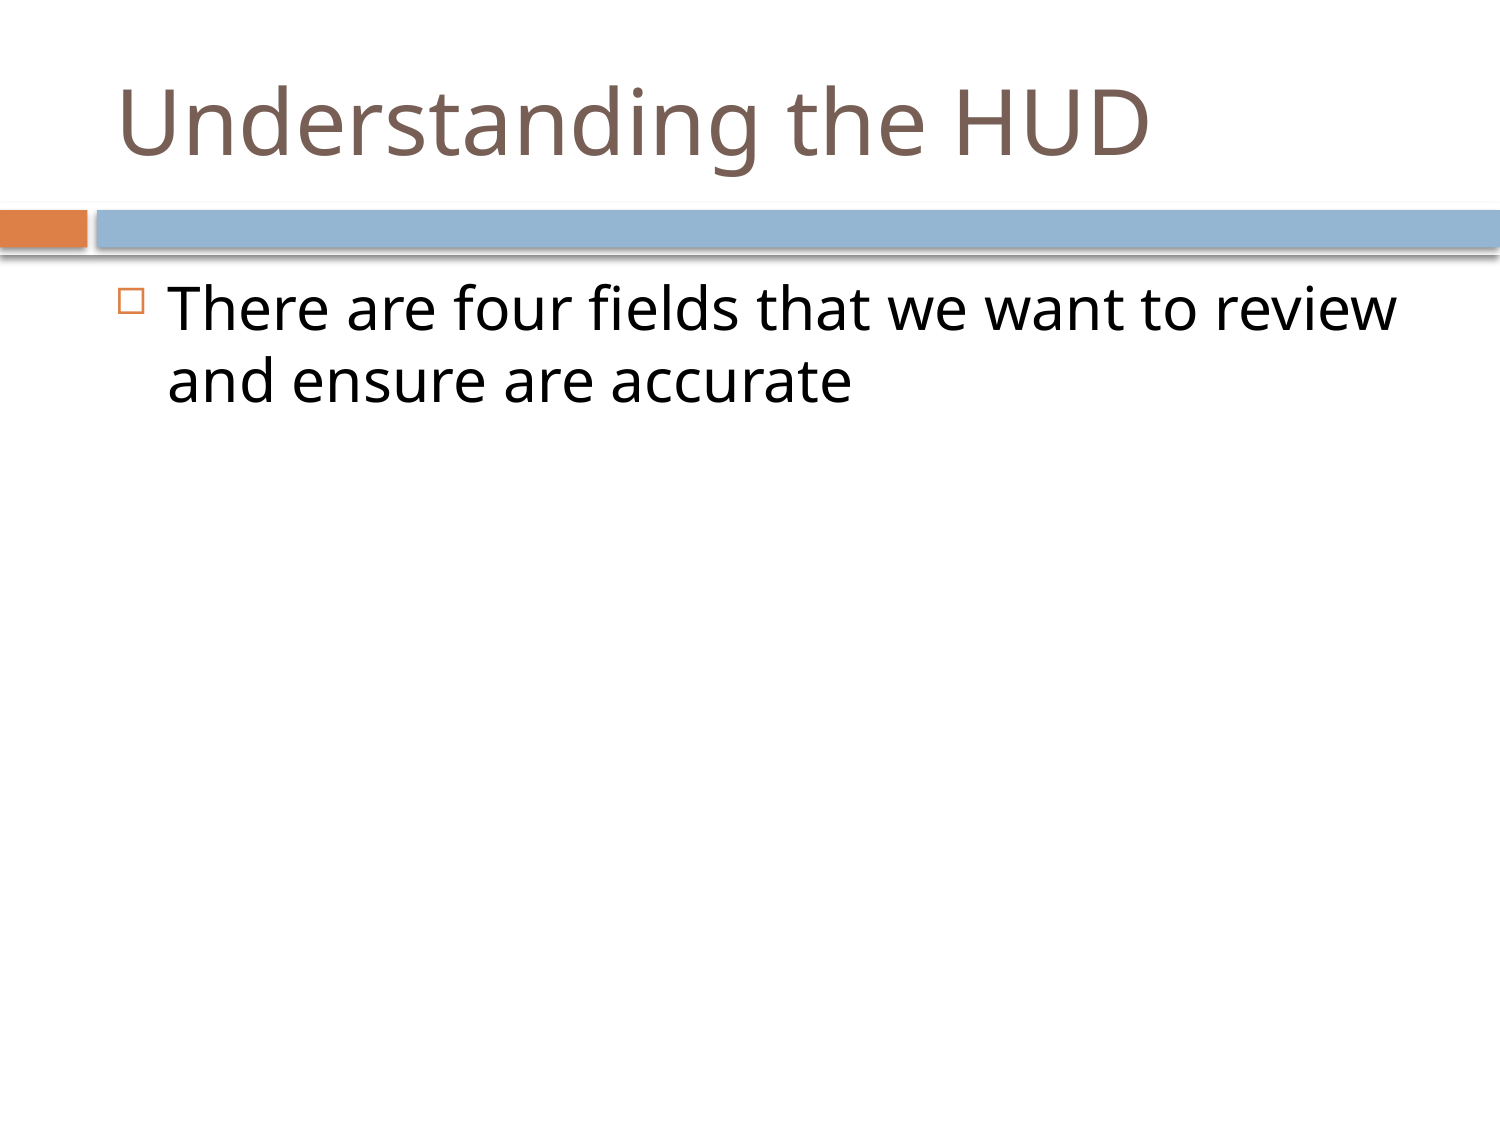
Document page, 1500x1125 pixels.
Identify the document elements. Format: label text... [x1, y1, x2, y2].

list There are four fields that we want to review and ensure are accurate [100, 262, 1438, 1000]
title Understanding the HUD [100, 37, 1438, 200]
